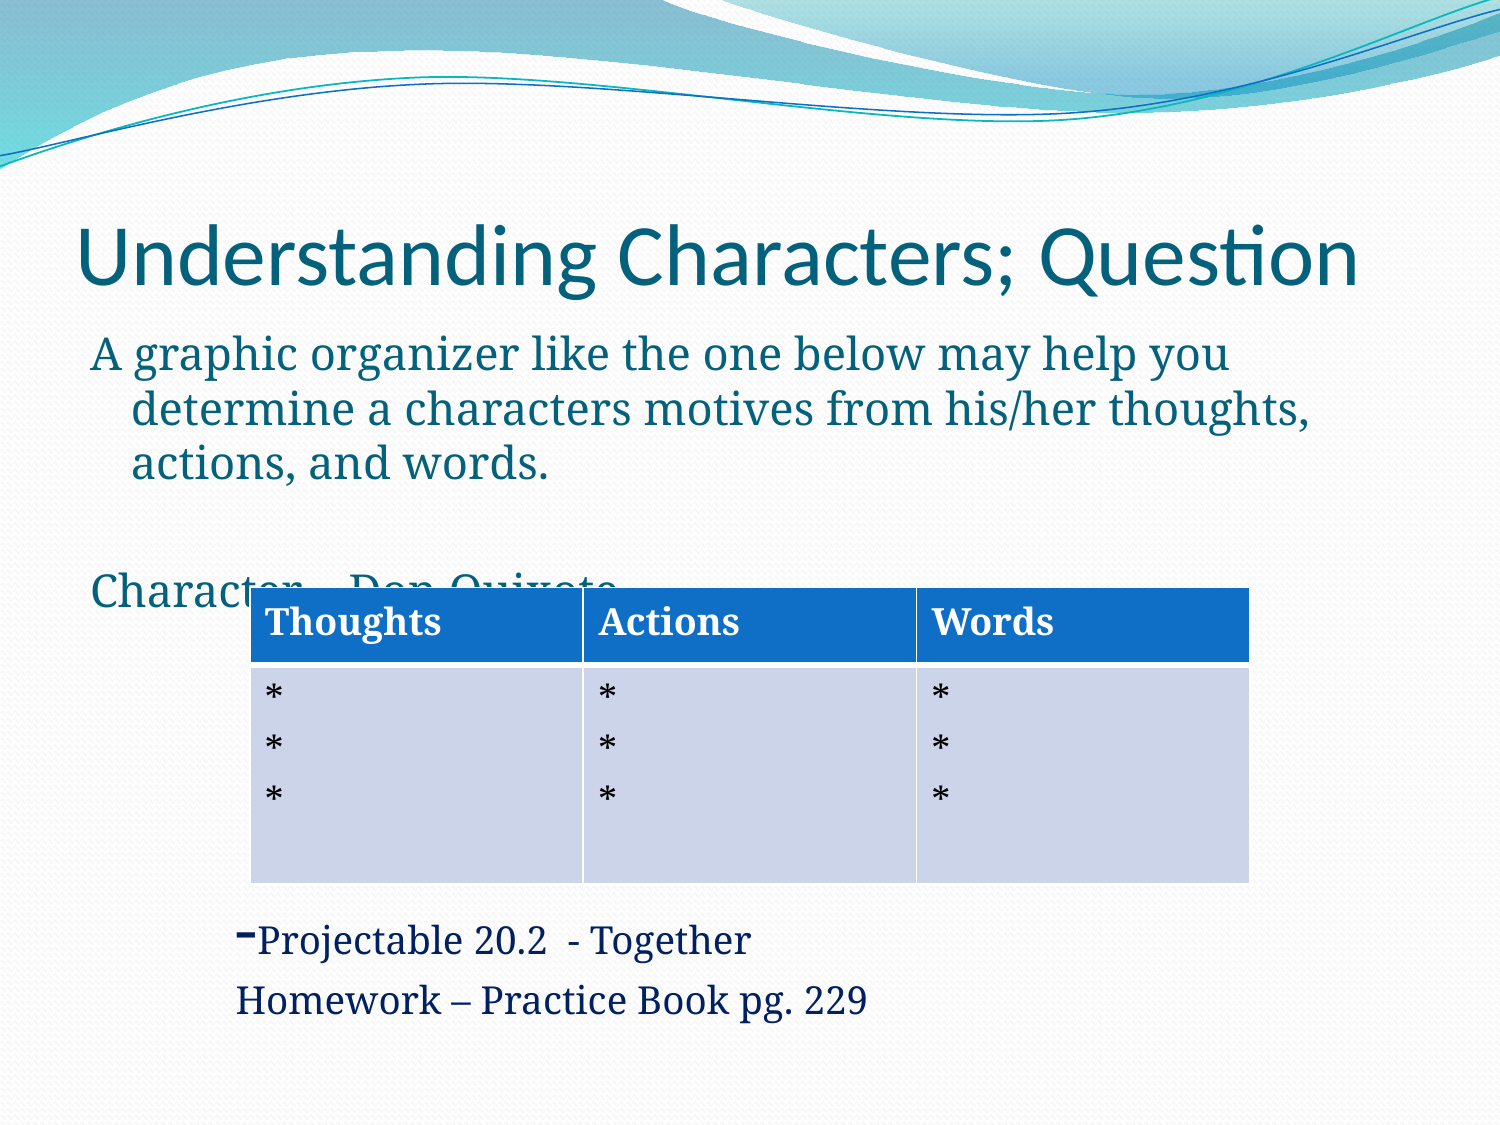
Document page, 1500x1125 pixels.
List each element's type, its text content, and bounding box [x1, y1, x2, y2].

table_cell * * * [917, 668, 1249, 883]
list A graphic organizer like the one below may help you determine a characters motives from his/her thoughts, actions, and words. Character – Don Quixote -Projectable 20.2 - Together Homework – Practice Book pg. 229 [74, 317, 1426, 1038]
table_cell * * * [251, 668, 582, 883]
table_header Thoughts [251, 588, 582, 662]
table_cell * * * [584, 668, 916, 883]
table_header Words [917, 588, 1249, 662]
table_header Actions [584, 588, 916, 662]
title Understanding Characters; Question [74, 115, 1426, 304]
